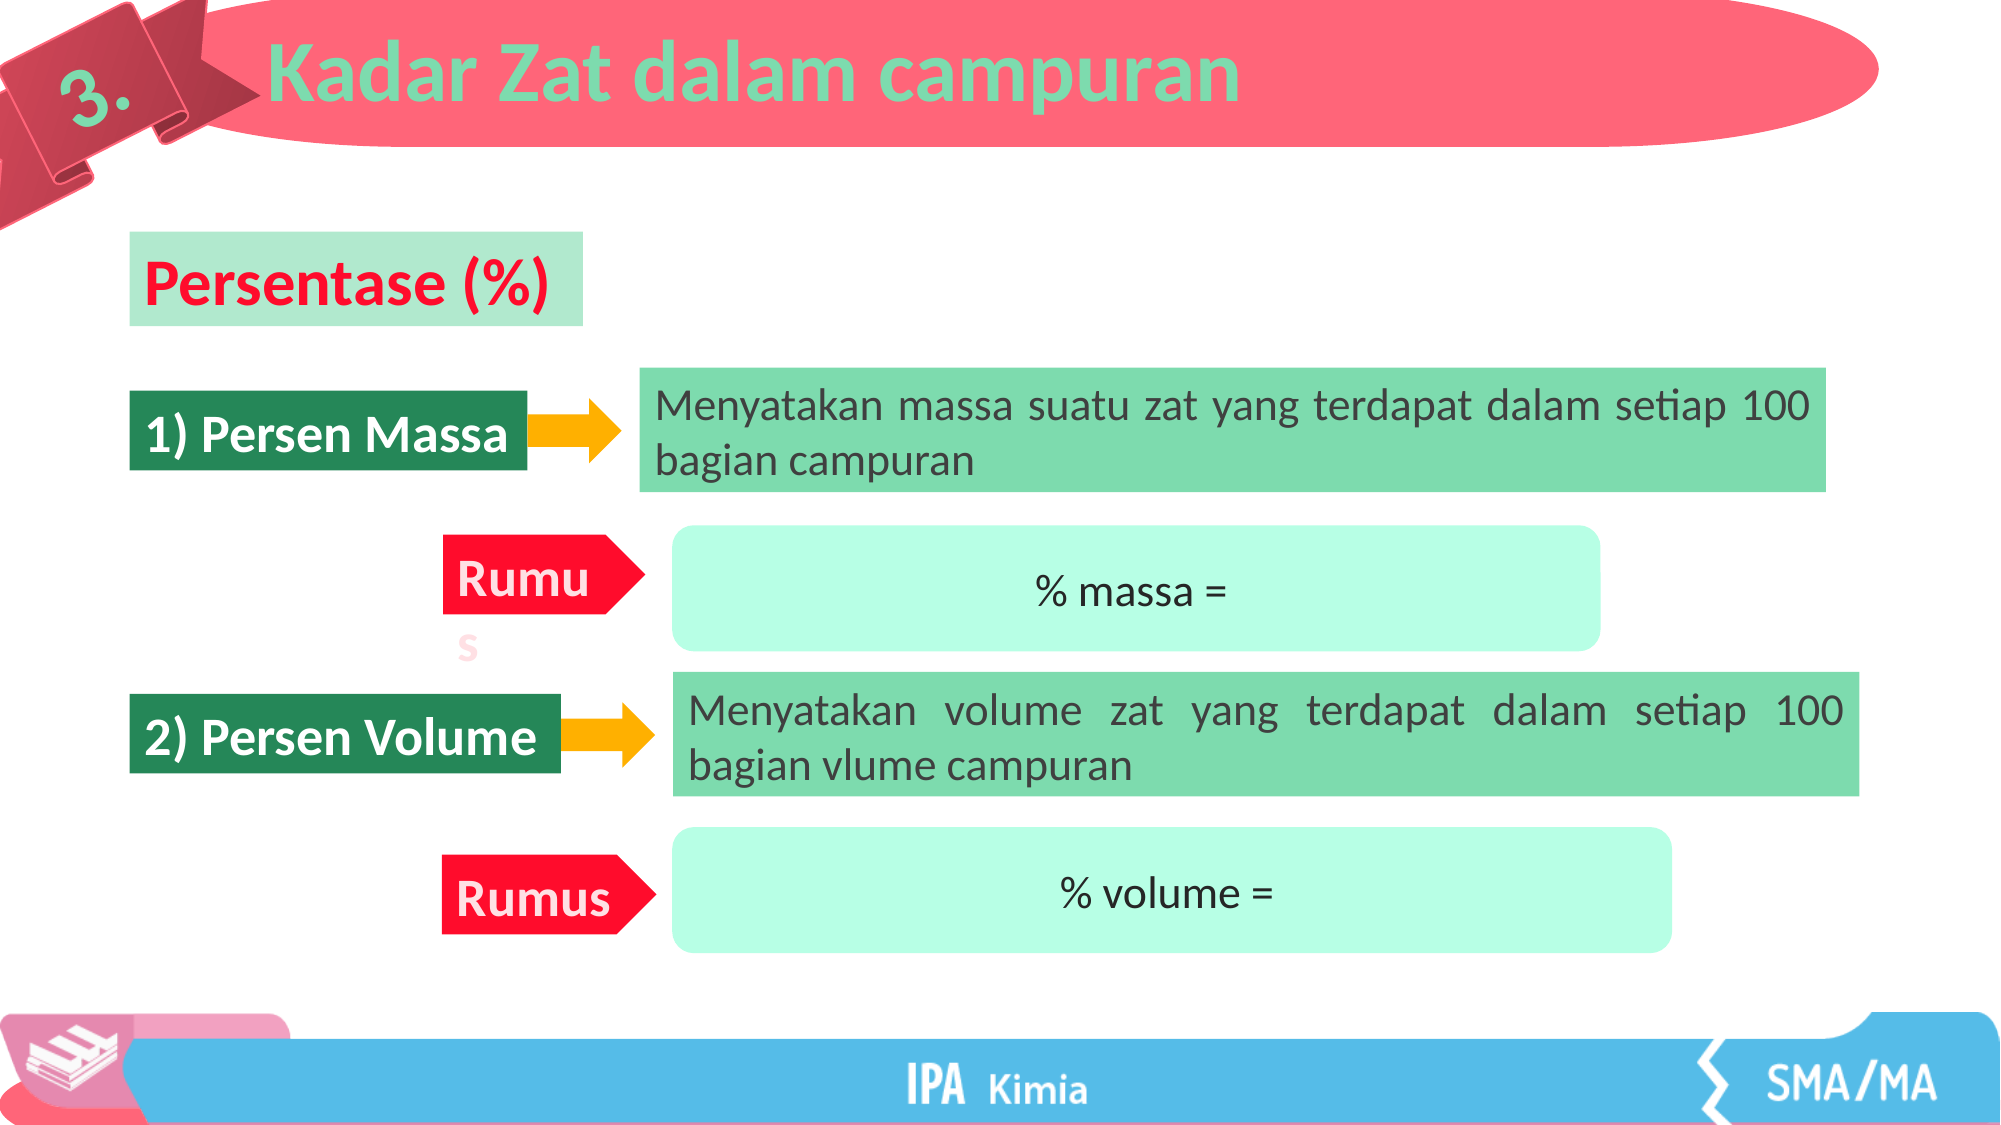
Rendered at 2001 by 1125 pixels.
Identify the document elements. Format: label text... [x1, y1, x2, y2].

text_box 2) Persen Volume [129, 693, 561, 774]
picture [0, 1012, 2000, 1125]
text_box Rumus [441, 854, 657, 935]
text_box 1) Persen Massa [129, 390, 528, 471]
text_box Menyatakan massa suatu zat yang terdapat dalam setiap 100 bagian campuran [639, 367, 1826, 493]
text_box [526, 395, 624, 466]
title Kadar Zat dalam campuran [252, 0, 1978, 146]
text_box Persentase (%) [129, 231, 583, 327]
text_box Rumus [443, 534, 646, 615]
text_box [559, 699, 657, 771]
text_box 3. [0, 0, 266, 231]
text_box Menyatakan volume zat yang terdapat dalam setiap 100 bagian vlume campuran [673, 671, 1860, 797]
